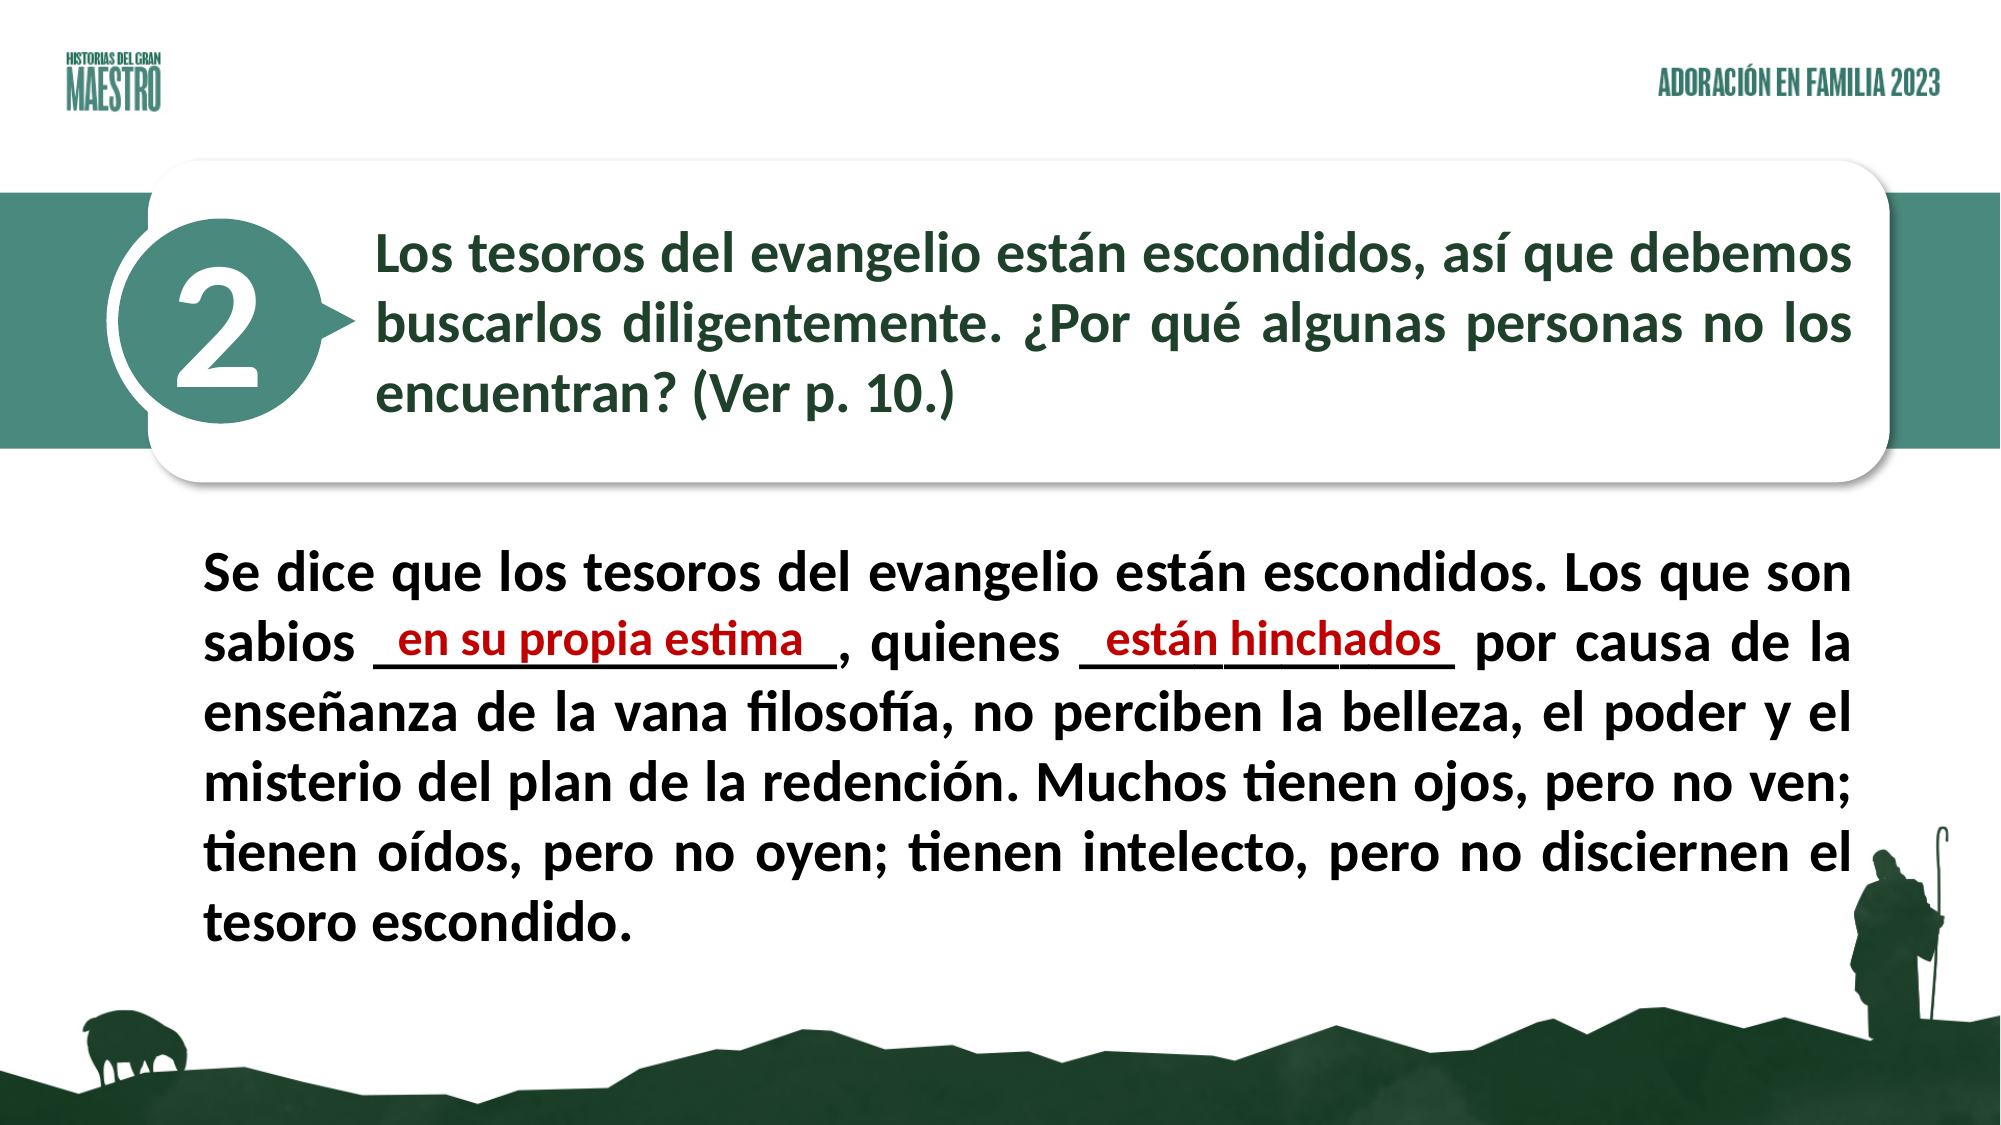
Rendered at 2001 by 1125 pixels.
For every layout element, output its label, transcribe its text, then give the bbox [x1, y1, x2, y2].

text_box en su propia estima [382, 598, 840, 673]
text_box están hinchados [1090, 598, 1493, 673]
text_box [0, 160, 2000, 483]
picture [0, 0, 2001, 1125]
text_box Se dice que los tesoros del evangelio están escondidos. Los que son sabios ________________, quienes _____________ por causa de la enseñanza de la vana filosofía, no perciben la belleza, el poder y el misterio del plan de la redención. Muchos tienen ojos, pero no ven; tienen oídos, pero no oyen; tienen intelecto, pero no disciernen el tesoro escondido. [188, 525, 1868, 960]
